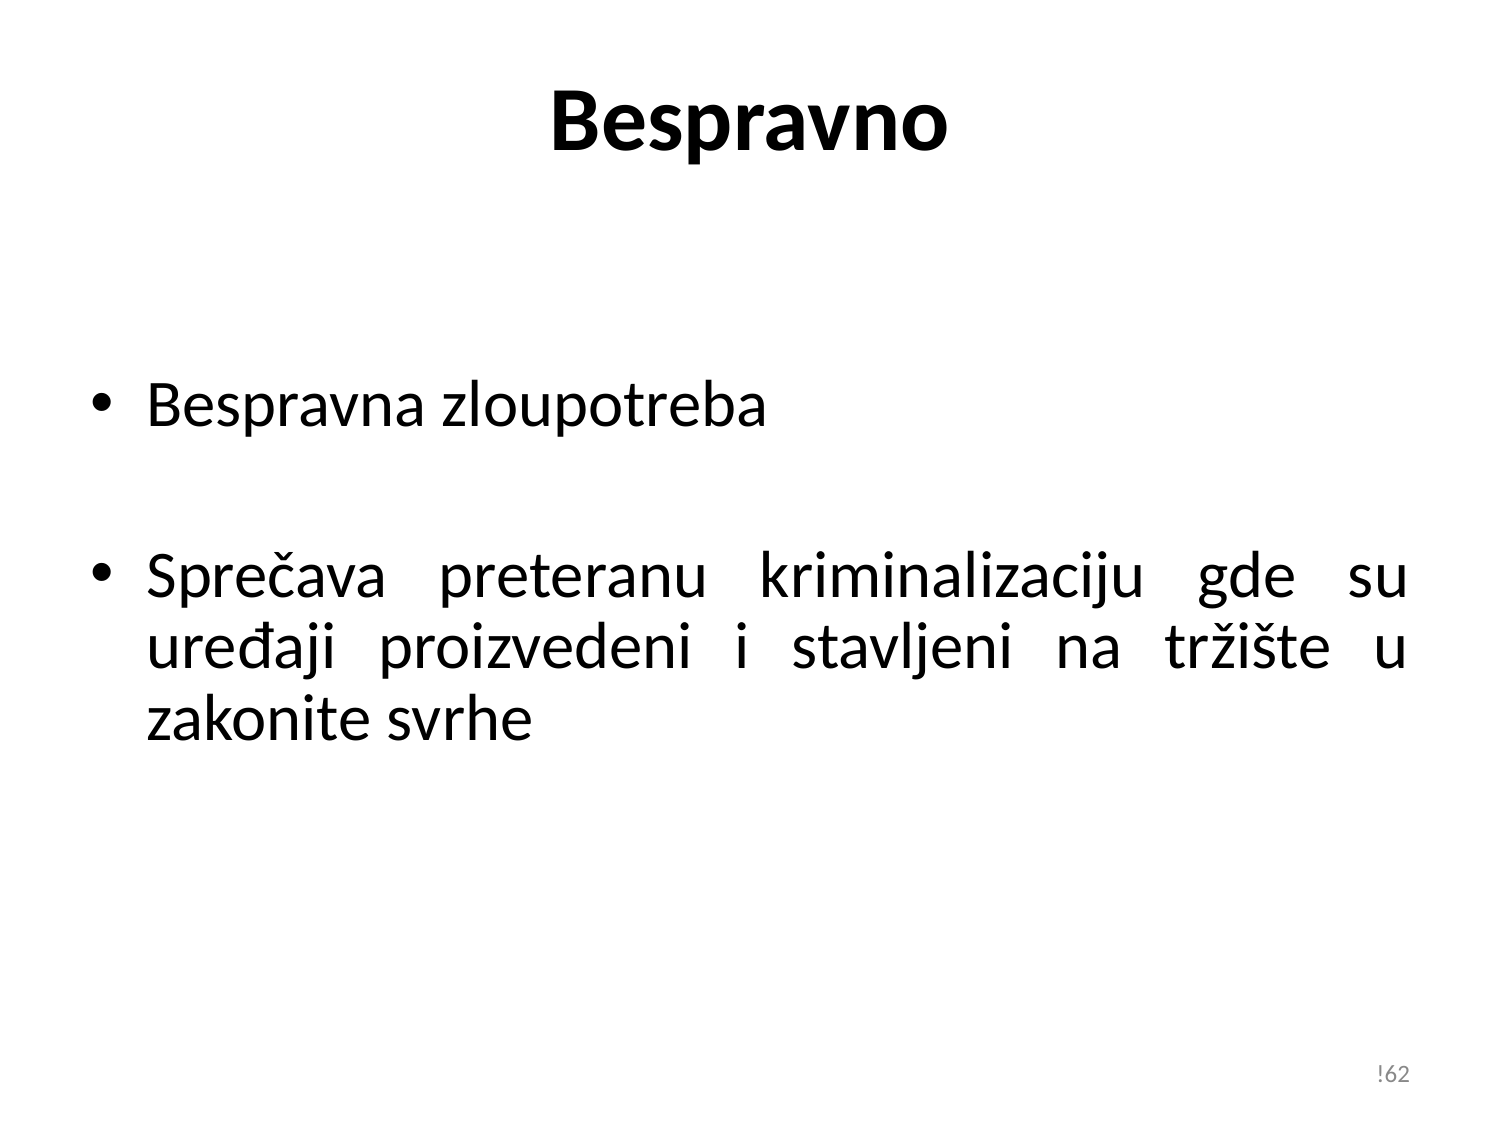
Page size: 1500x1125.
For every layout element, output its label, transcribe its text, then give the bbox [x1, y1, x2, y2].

list Bespravna zloupotreba Sprečava preteranu kriminalizaciju gde su uređaji proizvedeni i stavljeni na tržište u zakonite svrhe [74, 361, 1426, 927]
slide_number !62 [1074, 1042, 1425, 1103]
title Bespravno [74, 19, 1426, 208]
